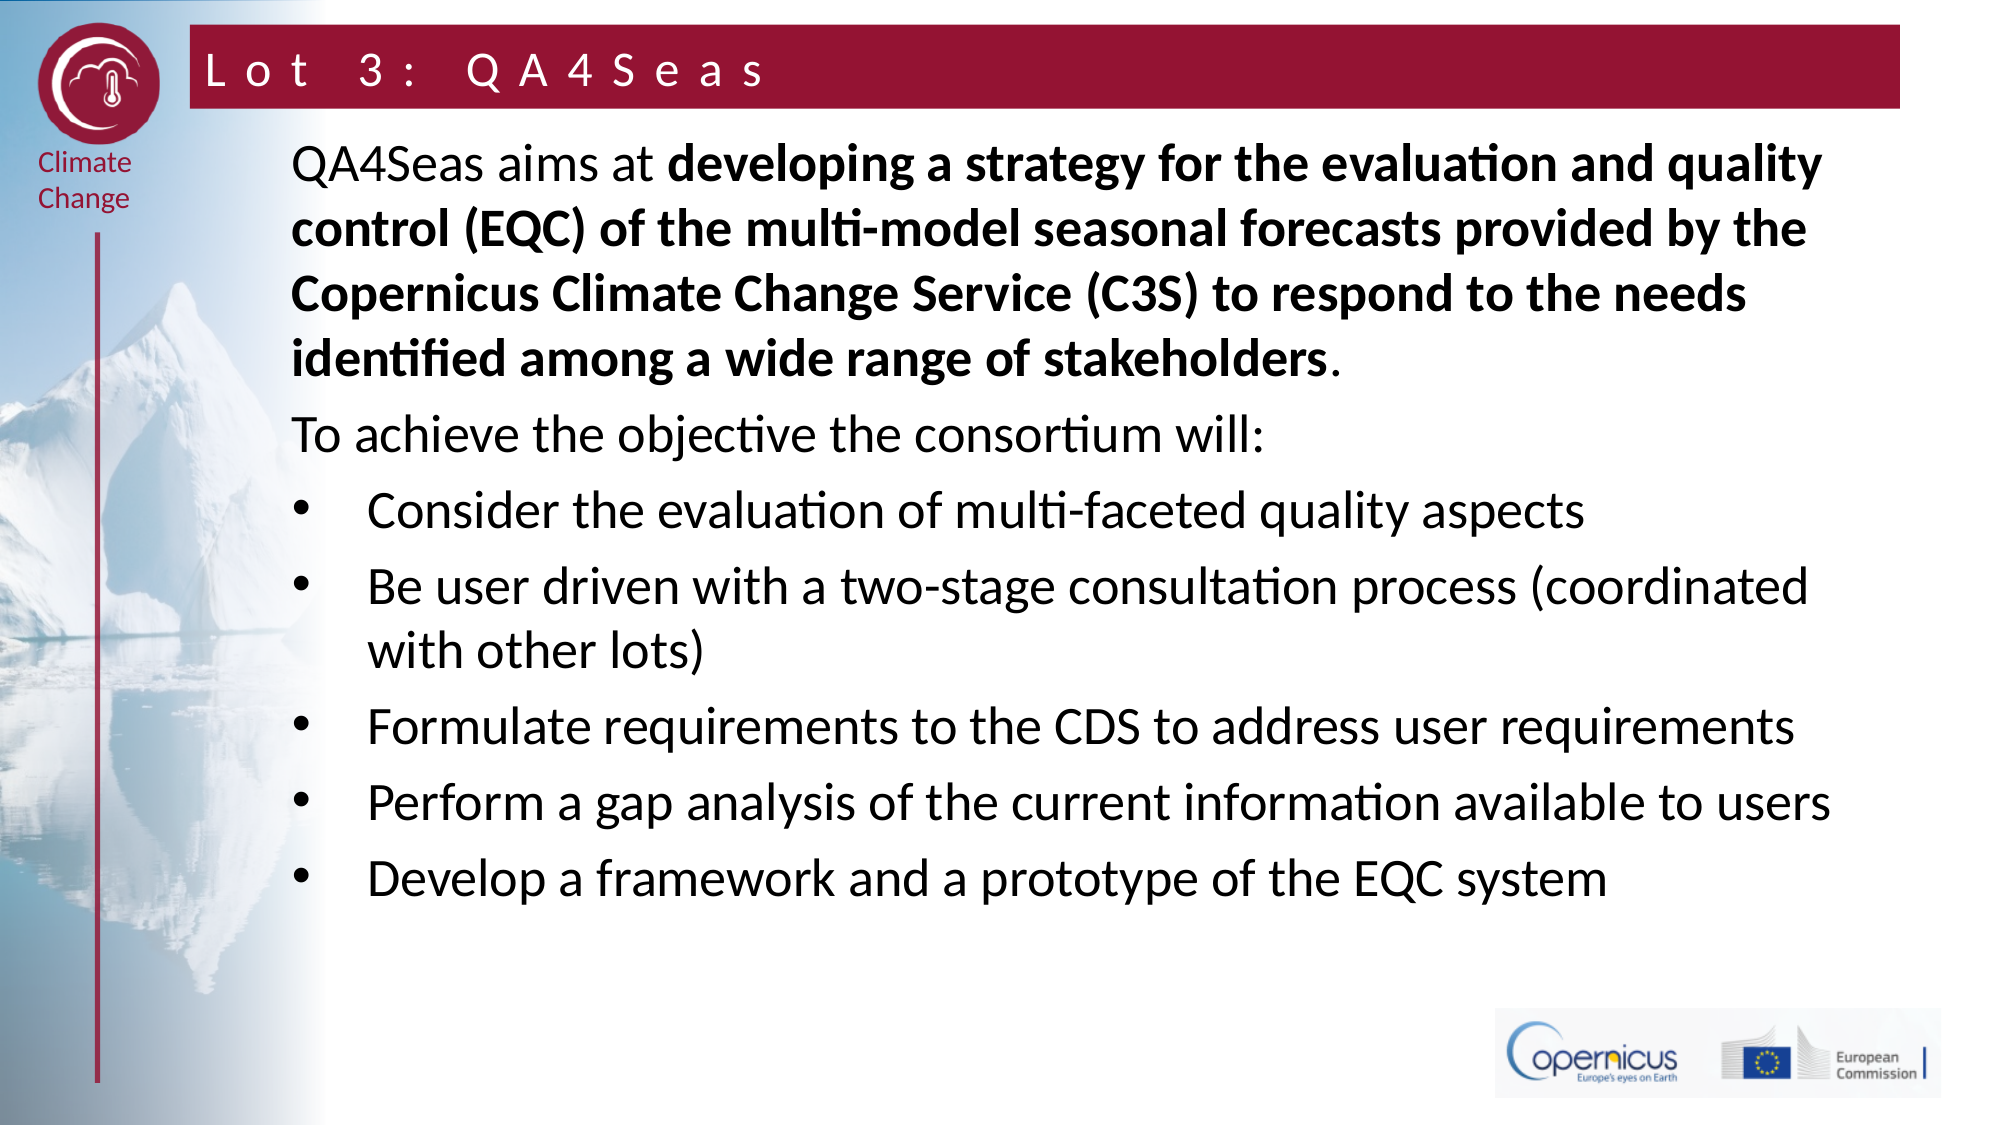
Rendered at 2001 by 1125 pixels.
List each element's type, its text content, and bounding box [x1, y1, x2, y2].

list QA4Seas aims at developing a strategy for the evaluation and quality control (EQC) of the multi-model seasonal forecasts provided by the Copernicus Climate Change Service (C3S) to respond to the needs identified among a wide range of stakeholders. To achieve the objective the consortium will: Consider the evaluation of multi-faceted quality aspects Be user driven with a two-stage consultation process (coordinated with other lots) Formulate requirements to the CDS to address user requirements Perform a gap analysis of the current information available to users Develop a framework and a prototype of the EQC system [276, 119, 1874, 1046]
picture [1495, 1008, 1942, 1098]
title Lot 3: QA4Seas [189, 24, 1900, 109]
picture [25, 4, 171, 155]
